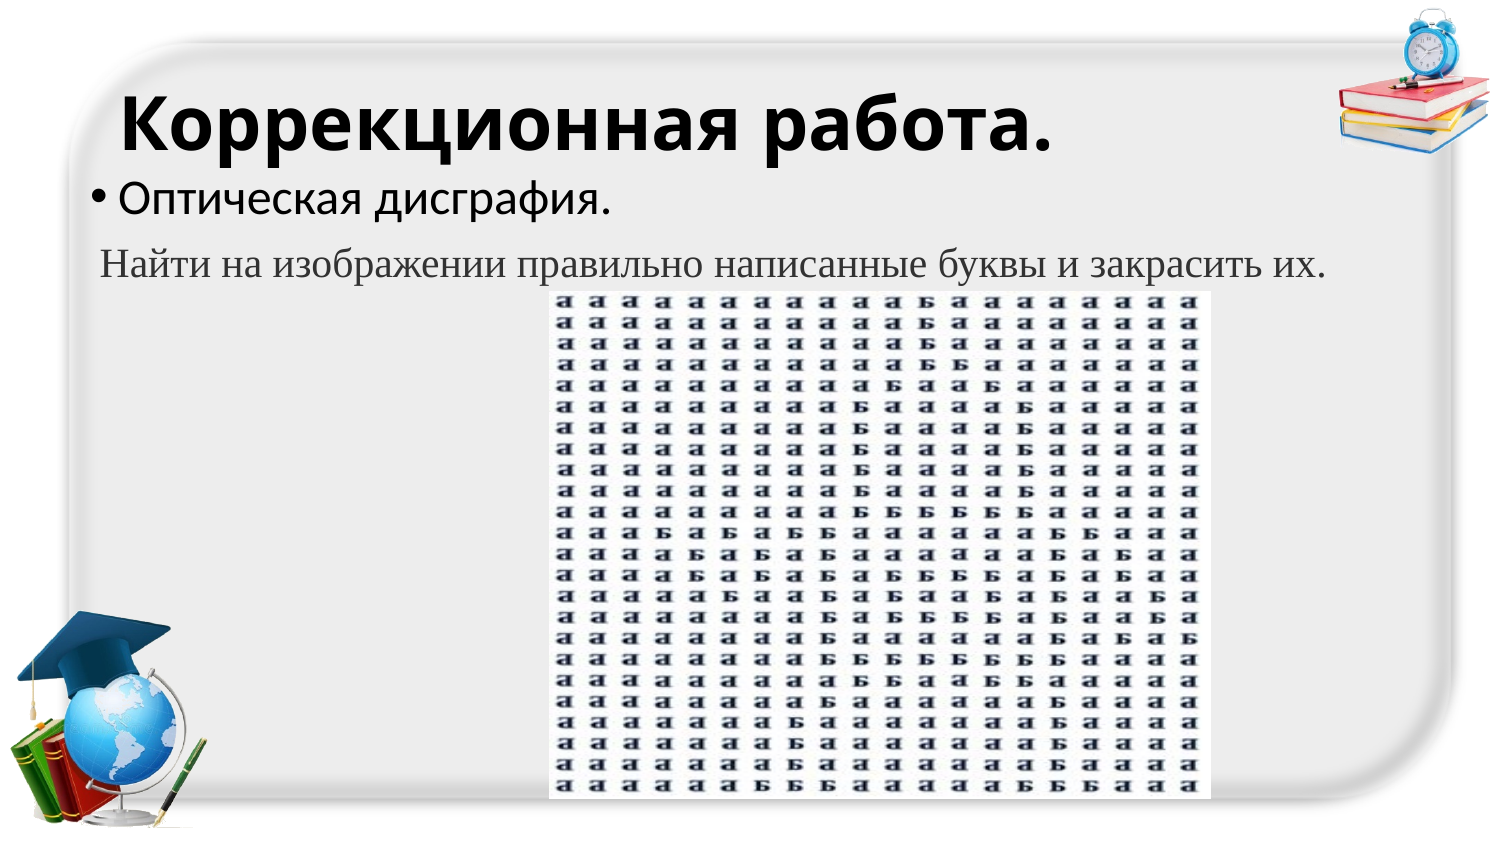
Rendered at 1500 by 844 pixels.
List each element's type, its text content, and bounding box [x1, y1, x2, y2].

picture [1316, 0, 1500, 167]
list Оптическая дисграфия. Найти на изображении правильно написанные буквы и закрасить их. [75, 164, 1425, 754]
title Коррекционная работа. [103, 44, 1397, 164]
picture [0, 587, 241, 844]
picture [549, 291, 1211, 799]
